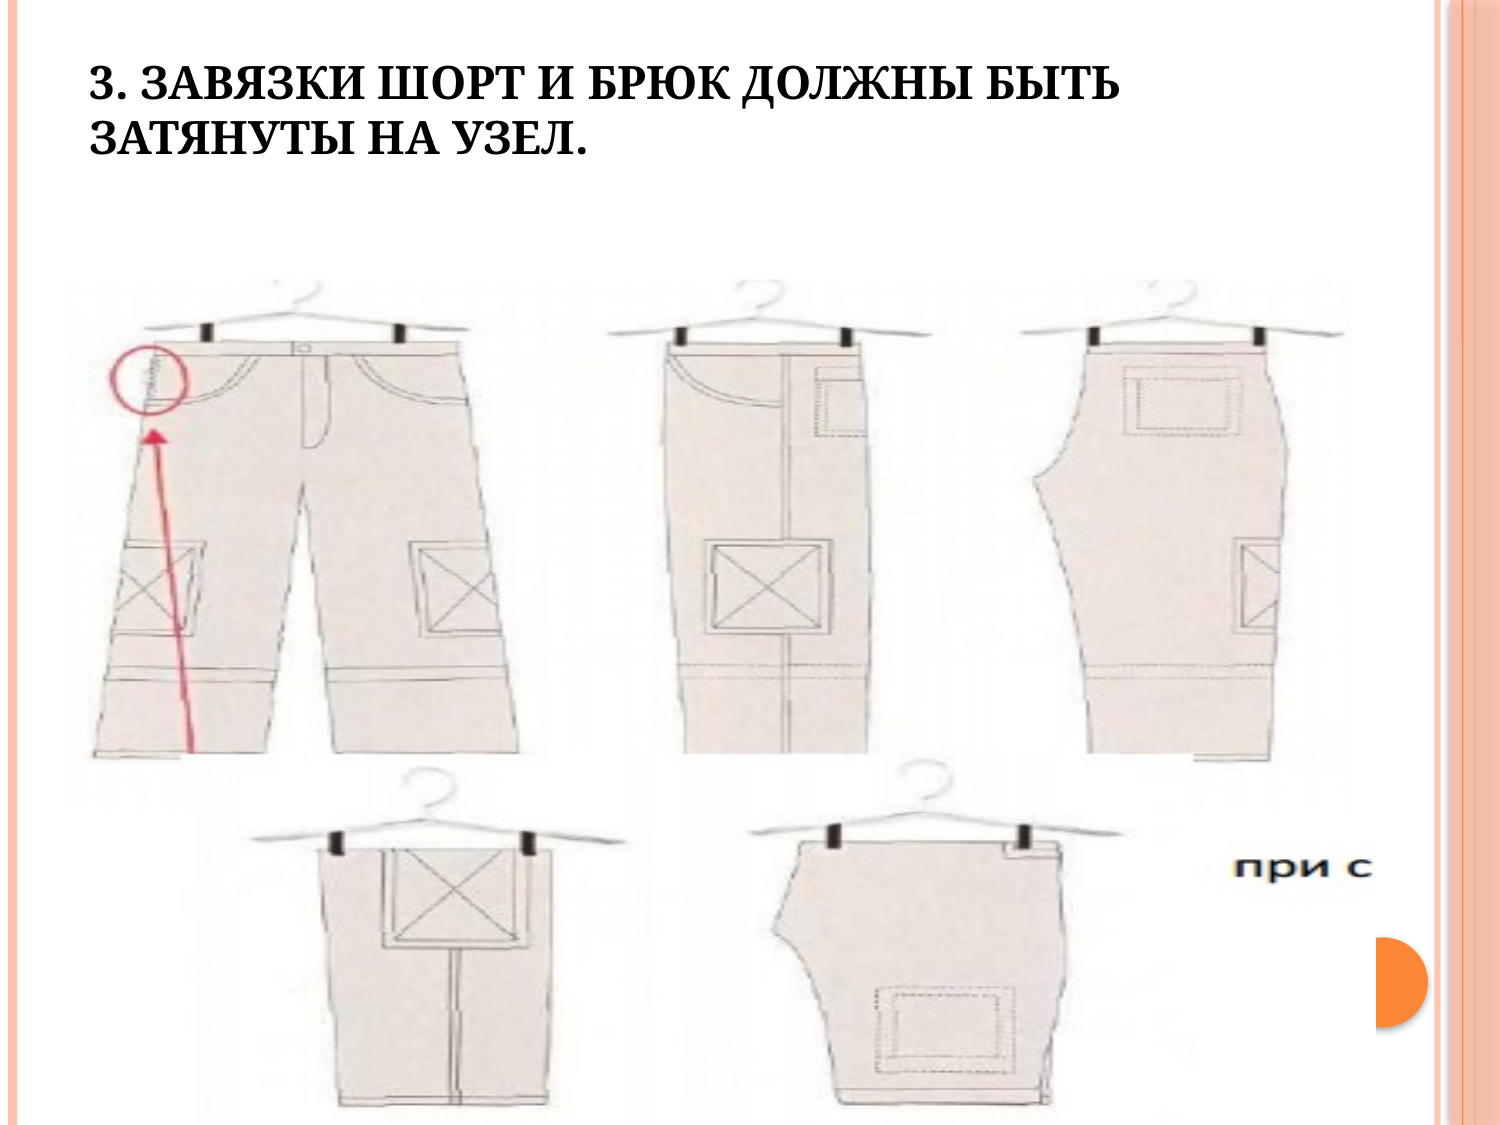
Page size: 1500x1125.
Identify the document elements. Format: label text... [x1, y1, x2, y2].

title 3. Завязки шорт и брюк должны быть затянуты на узел. [75, 45, 1400, 233]
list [64, 258, 1377, 1125]
